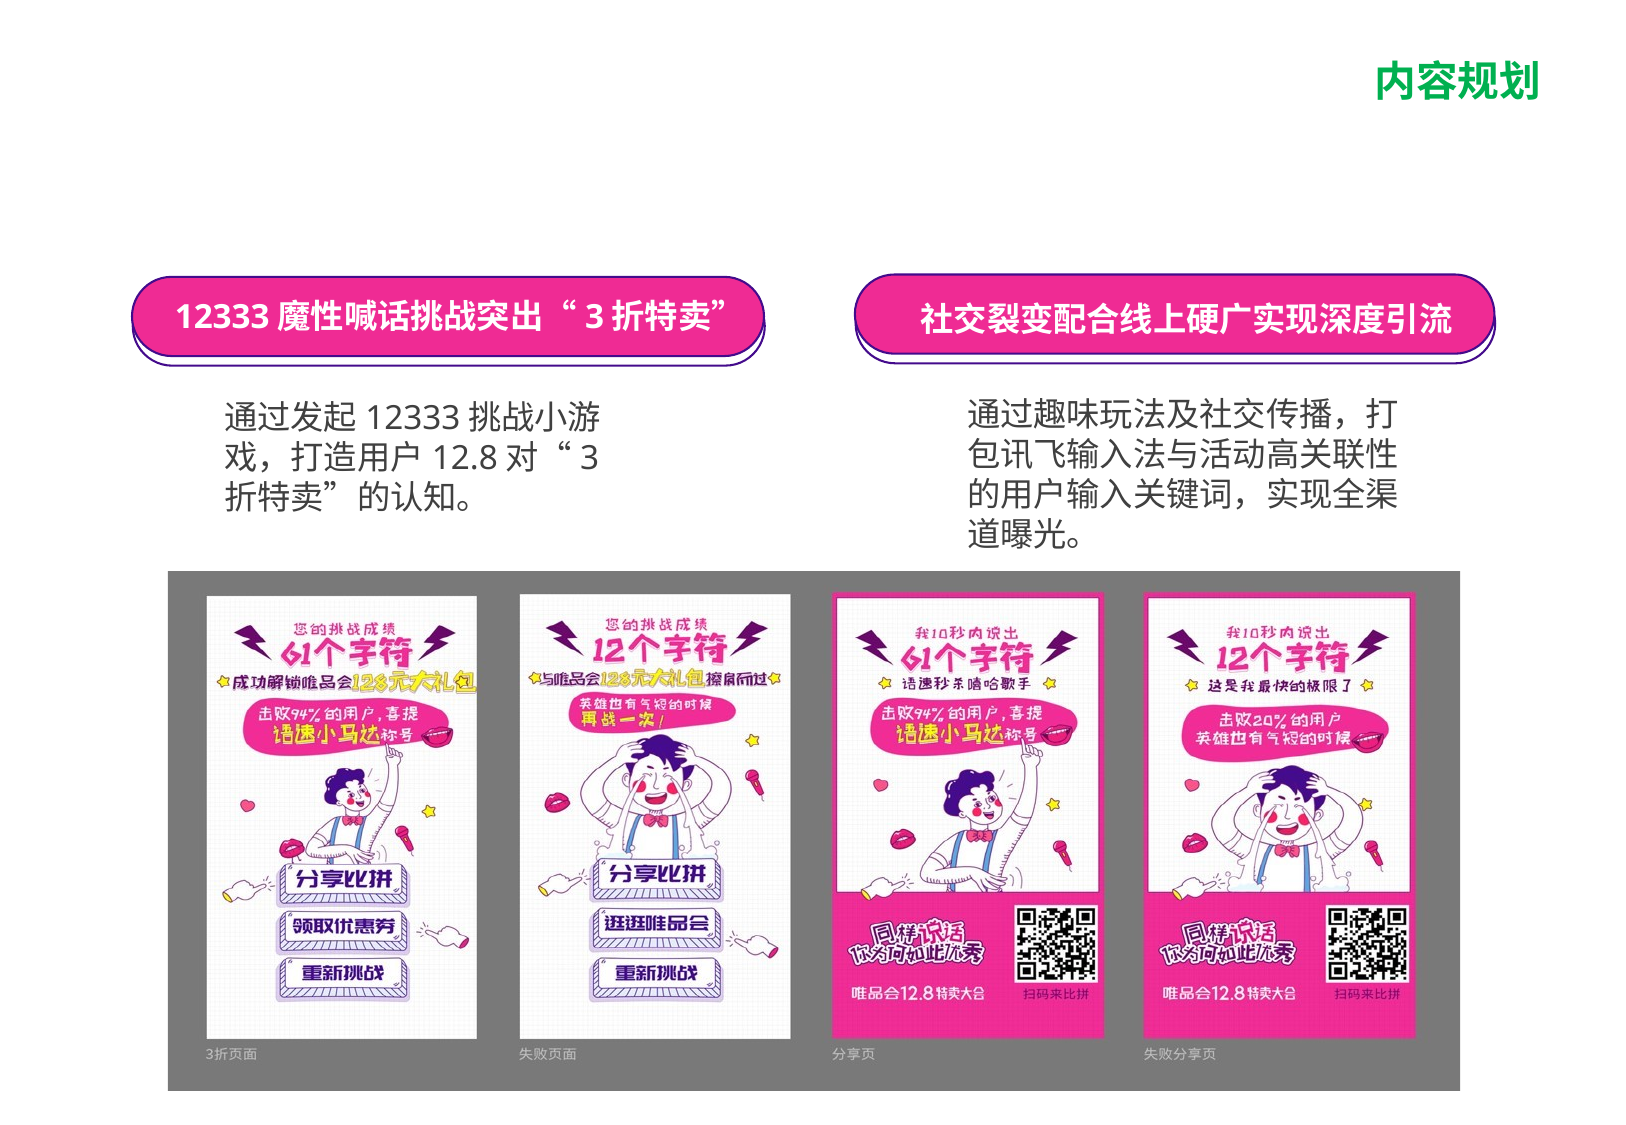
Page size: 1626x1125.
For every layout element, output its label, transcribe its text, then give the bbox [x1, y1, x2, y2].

picture [167, 571, 1461, 1091]
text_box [131, 276, 765, 366]
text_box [854, 274, 1496, 364]
text_box 通过发起12333挑战小游戏，打造用户12.8对“3折特卖”的认知。 [209, 388, 645, 524]
text_box 内容规划 [1296, 46, 1557, 106]
text_box 通过趣味玩法及社交传播，打包讯飞输入法与活动高关联性的用户输入关键词，实现全渠道曝光。 [952, 386, 1422, 561]
